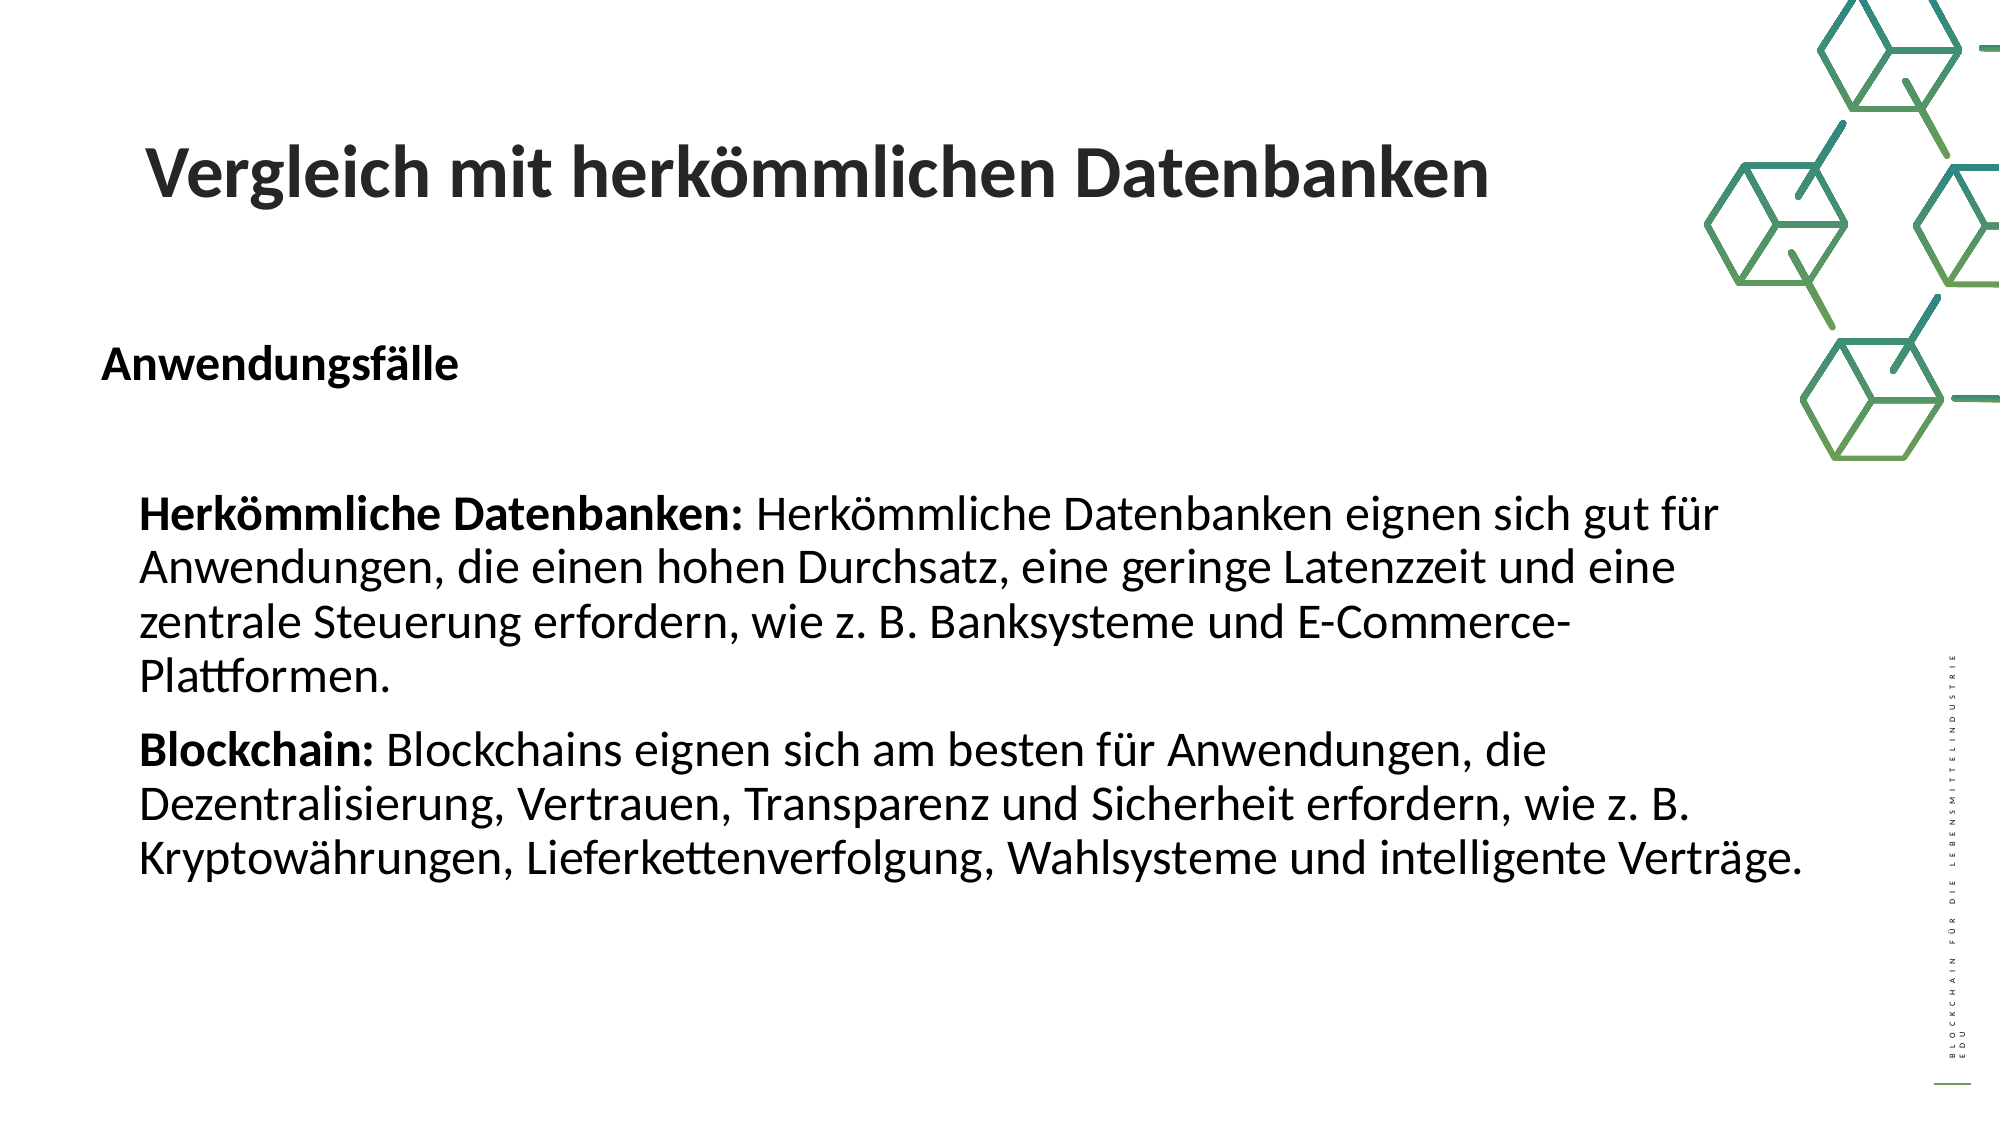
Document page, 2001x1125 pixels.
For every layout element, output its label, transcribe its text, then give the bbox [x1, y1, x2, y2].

list Vergleich mit herkömmlichen Datenbanken [130, 124, 1704, 337]
list Anwendungsfälle Herkömmliche Datenbanken: Herkömmliche Datenbanken eignen sich gut für Anwendungen, die einen hohen Durchsatz, eine geringe Latenzzeit und eine zentrale Steuerung erfordern, wie z. B. Banksysteme und E-Commerce-Plattformen. Blockchain: Blockchains eignen sich am besten für Anwendungen, die Dezentralisierung, Vertrauen, Transparenz und Sicherheit erfordern, wie z. B. Kryptowährungen, Lieferkettenverfolgung, Wahlsysteme und intelligente Verträge. [86, 329, 1825, 1100]
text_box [1704, 0, 2000, 461]
